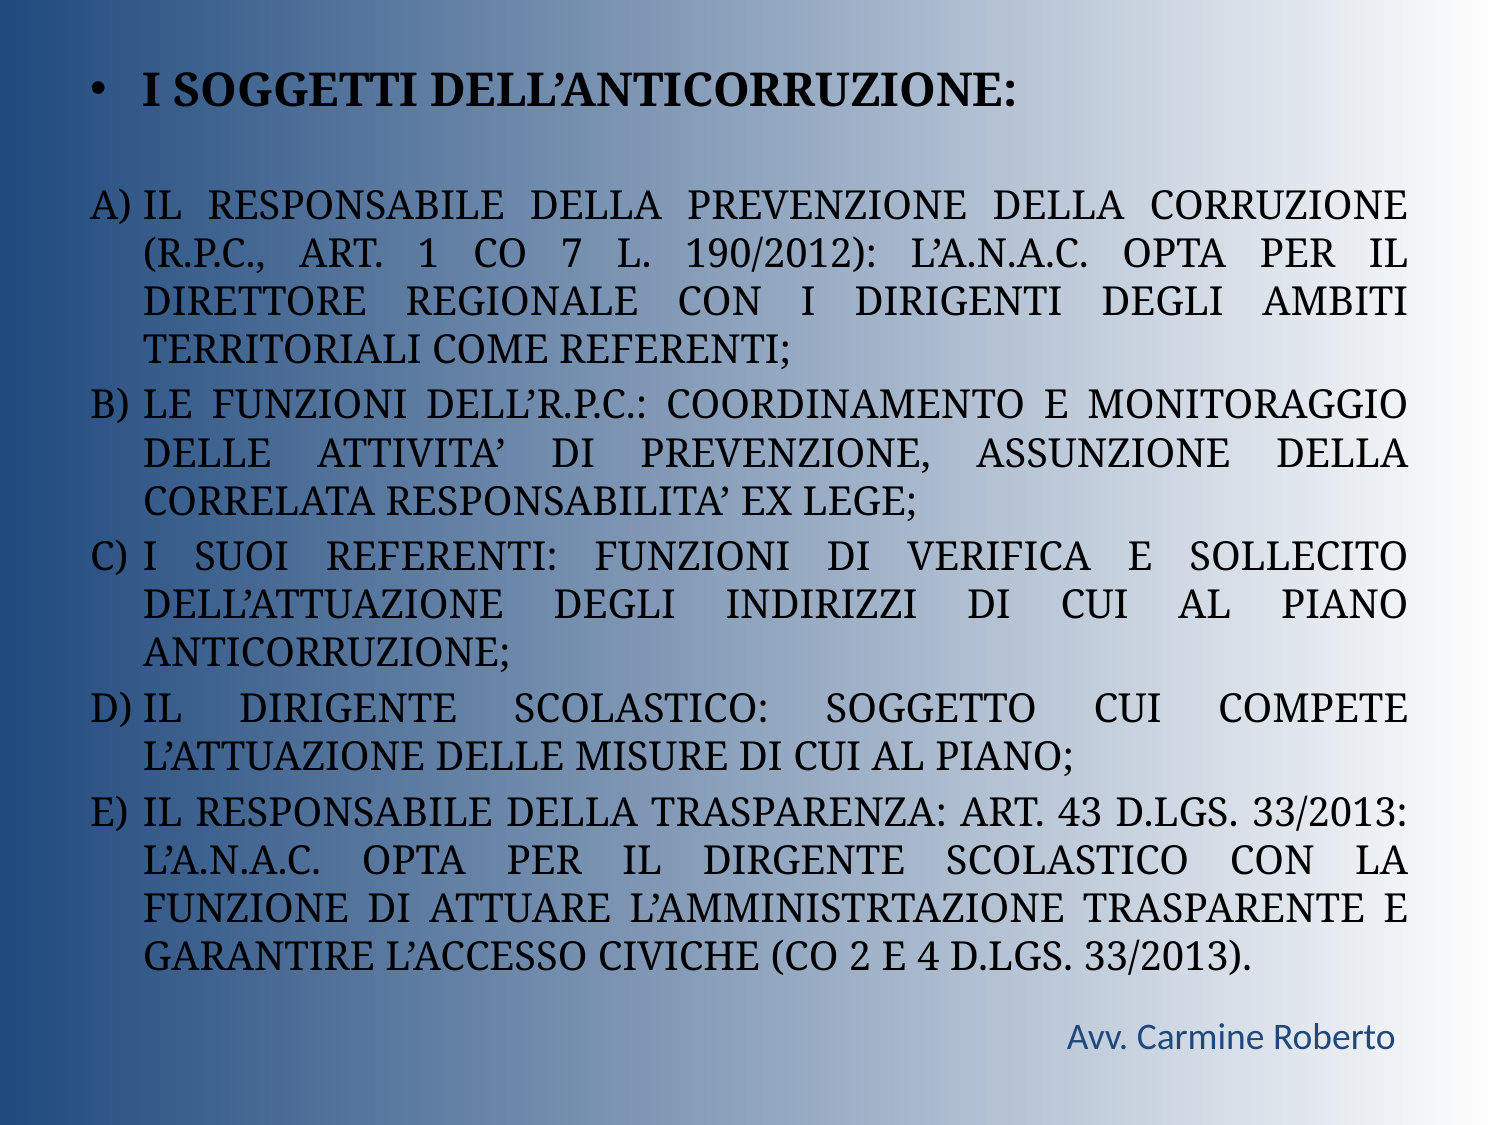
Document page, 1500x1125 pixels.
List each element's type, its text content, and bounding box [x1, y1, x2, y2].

list I SOGGETTI DELL’ANTICORRUZIONE: IL RESPONSABILE DELLA PREVENZIONE DELLA CORRUZIONE (R.P.C., ART. 1 CO 7 L. 190/2012): L’A.N.A.C. OPTA PER IL DIRETTORE REGIONALE CON I DIRIGENTI DEGLI AMBITI TERRITORIALI COME REFERENTI; LE FUNZIONI DELL’R.P.C.: COORDINAMENTO E MONITORAGGIO DELLE ATTIVITA’ DI PREVENZIONE, ASSUNZIONE DELLA CORRELATA RESPONSABILITA’ EX LEGE; I SUOI REFERENTI: FUNZIONI DI VERIFICA E SOLLECITO DELL’ATTUAZIONE DEGLI INDIRIZZI DI CUI AL PIANO ANTICORRUZIONE; IL DIRIGENTE SCOLASTICO: SOGGETTO CUI COMPETE L’ATTUAZIONE DELLE MISURE DI CUI AL PIANO; IL RESPONSABILE DELLA TRASPARENZA: ART. 43 D.LGS. 33/2013: L’A.N.A.C. OPTA PER IL DIRGENTE SCOLASTICO CON LA FUNZIONE DI ATTUARE L’AMMINISTRTAZIONE TRASPARENTE E GARANTIRE L’ACCESSO CIVICHE (CO 2 E 4 D.LGS. 33/2013). [75, 52, 1425, 1005]
text_box Avv. Carmine Roberto [1052, 1004, 1425, 1065]
